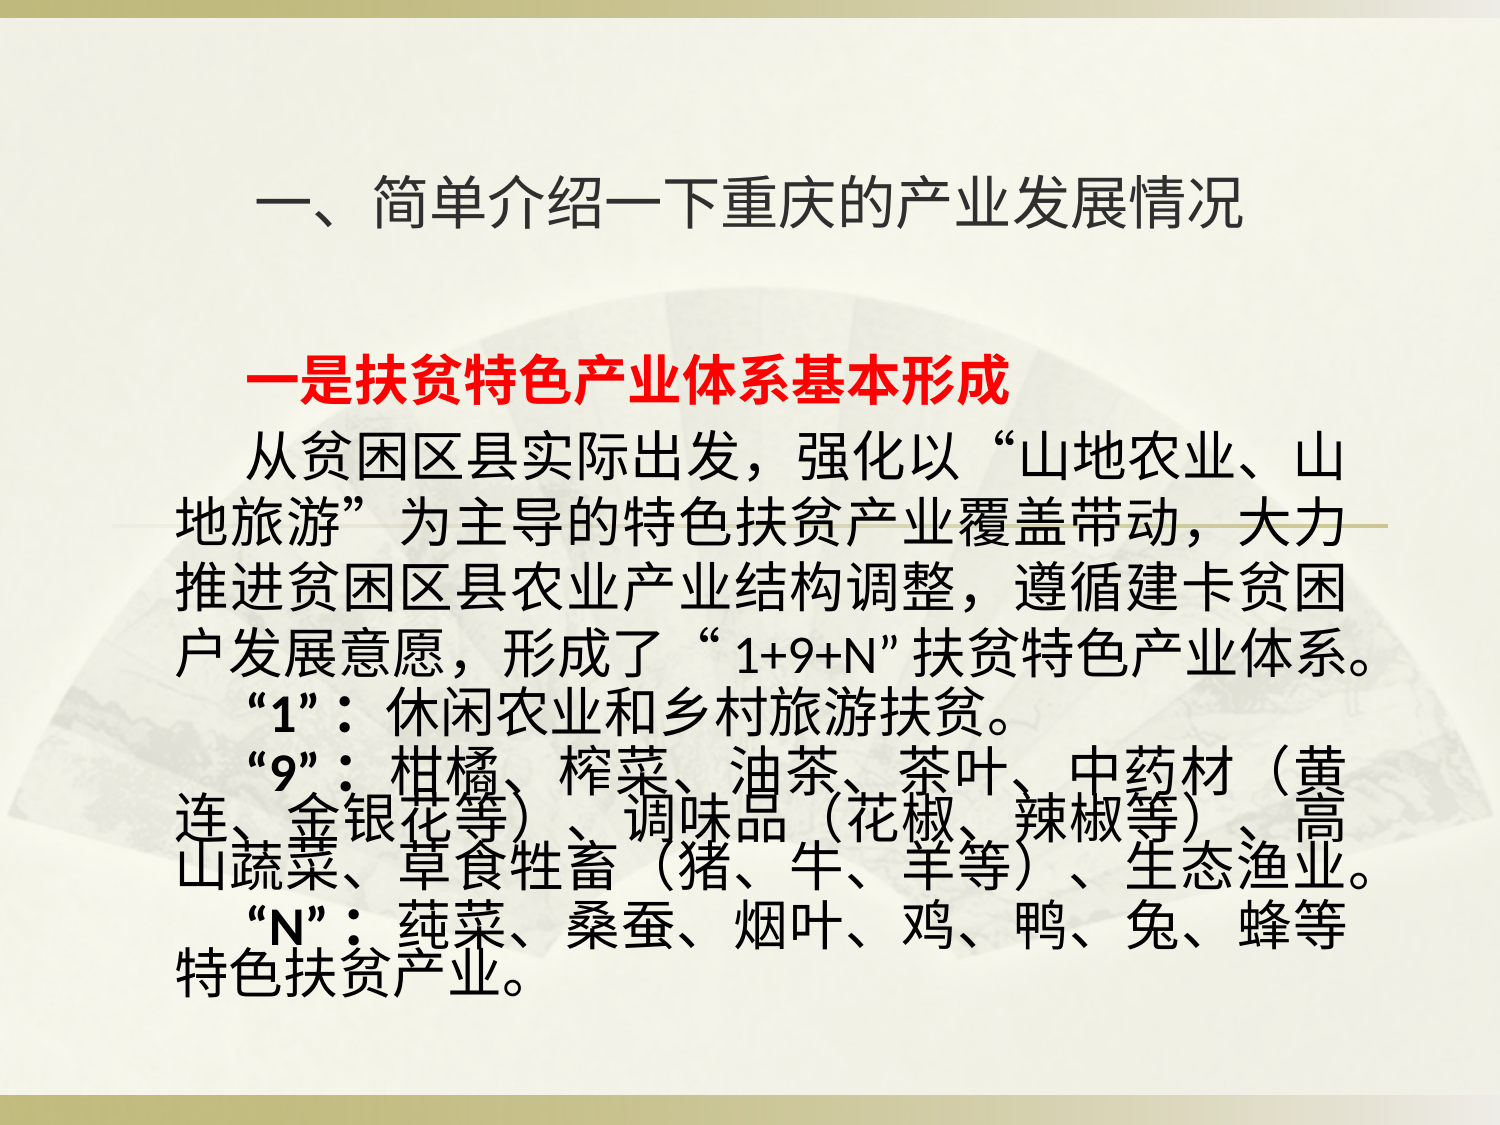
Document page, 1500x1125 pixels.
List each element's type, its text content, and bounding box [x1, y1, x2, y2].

subtitle 一是扶贫特色产业体系基本形成 从贫困区县实际出发，强化以“山地农业、山地旅游”为主导的特色扶贫产业覆盖带动，大力推进贫困区县农业产业结构调整，遵循建卡贫困户发展意愿，形成了“1+9+N”扶贫特色产业体系。 “1”：休闲农业和乡村旅游扶贫。 “9”：柑橘、榨菜、油茶、茶叶、中药材（黄连、金银花等）、调味品（花椒、辣椒等）、高山蔬菜、草食牲畜（猪、牛、羊等）、生态渔业。 “N”：莼菜、桑蚕、烟叶、鸡、鸭、兔、蜂等特色扶贫产业。 [159, 338, 1365, 1024]
title 一、简单介绍一下重庆的产业发展情况 [112, 113, 1388, 244]
